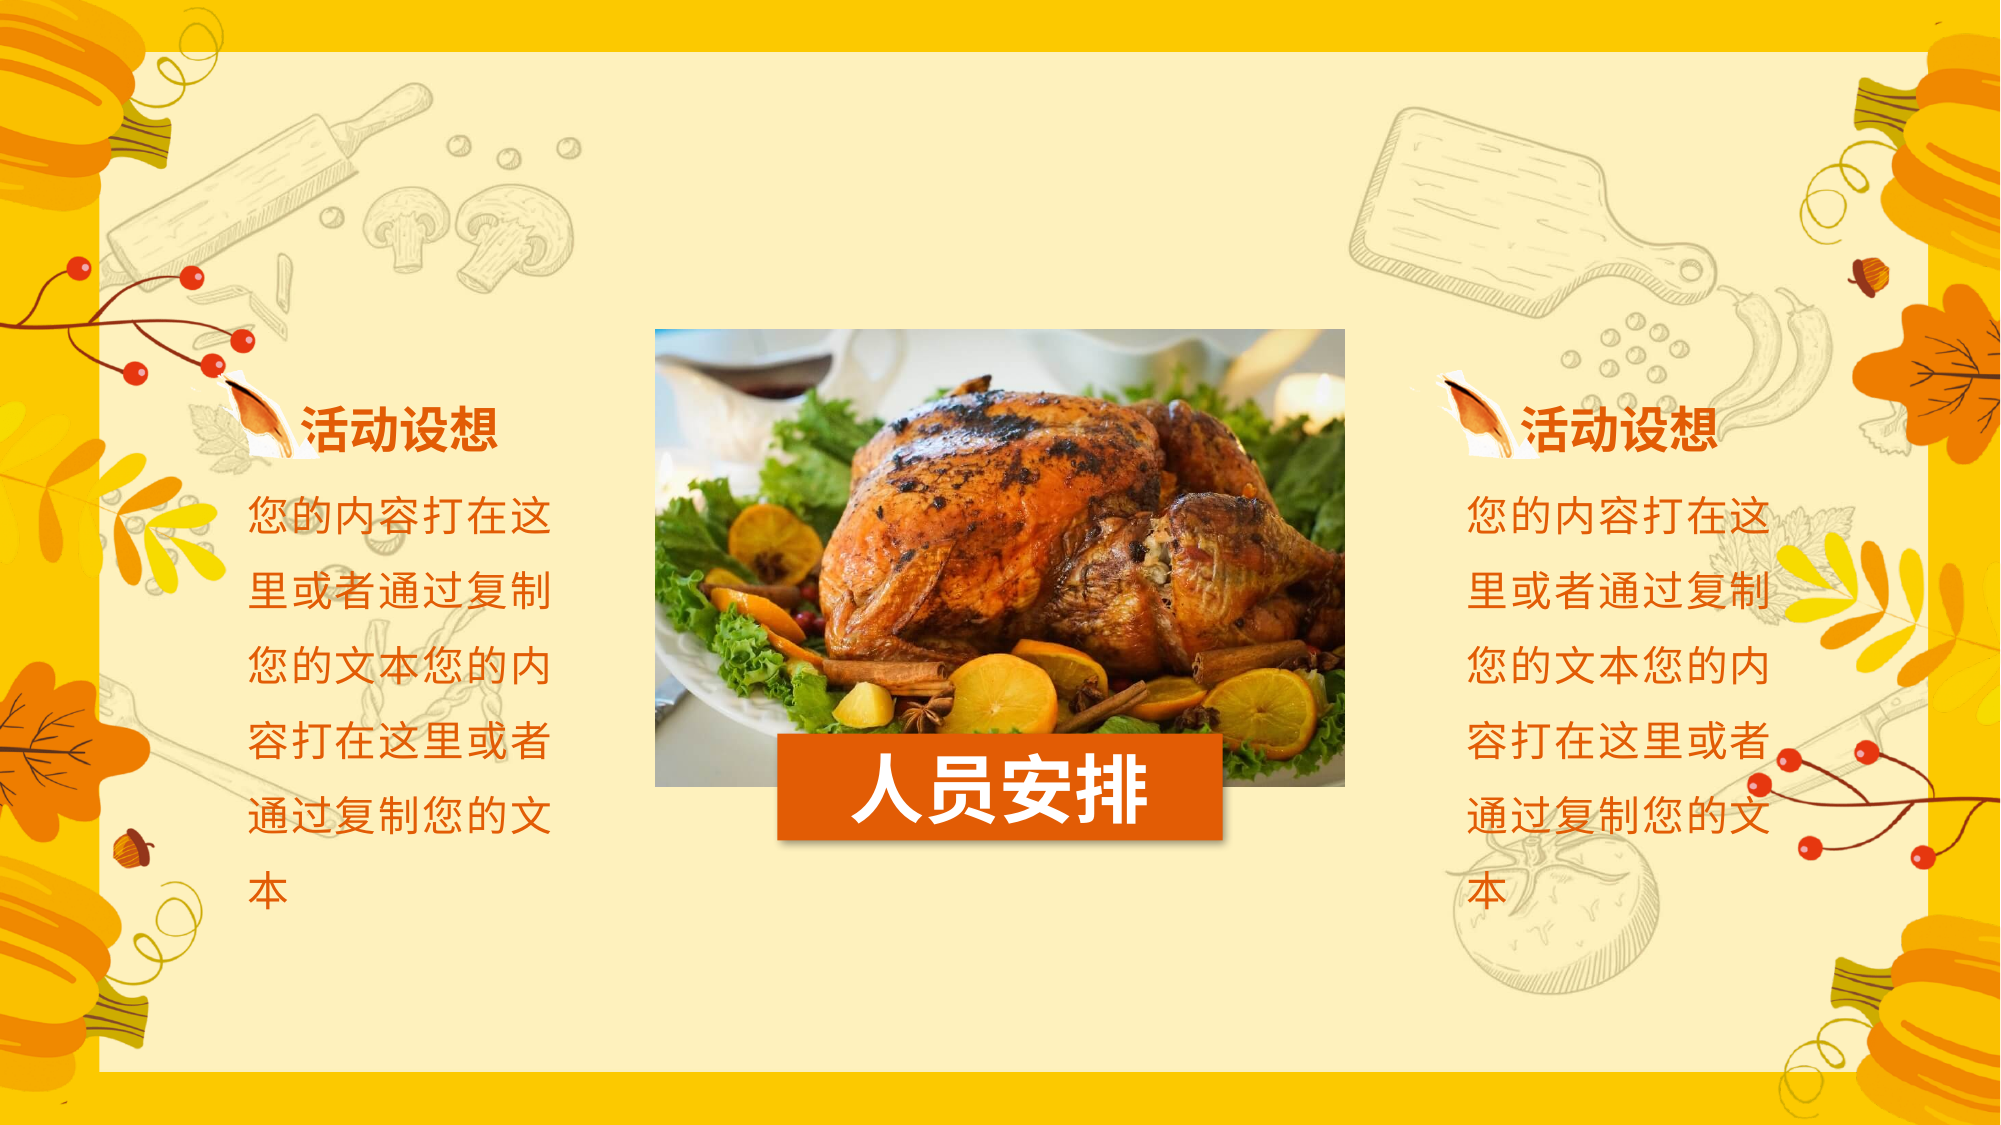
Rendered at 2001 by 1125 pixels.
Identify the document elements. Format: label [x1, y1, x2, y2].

text_box [1409, 370, 1794, 913]
picture [0, 0, 1999, 1125]
text_box [190, 370, 575, 913]
text_box [655, 329, 1345, 841]
